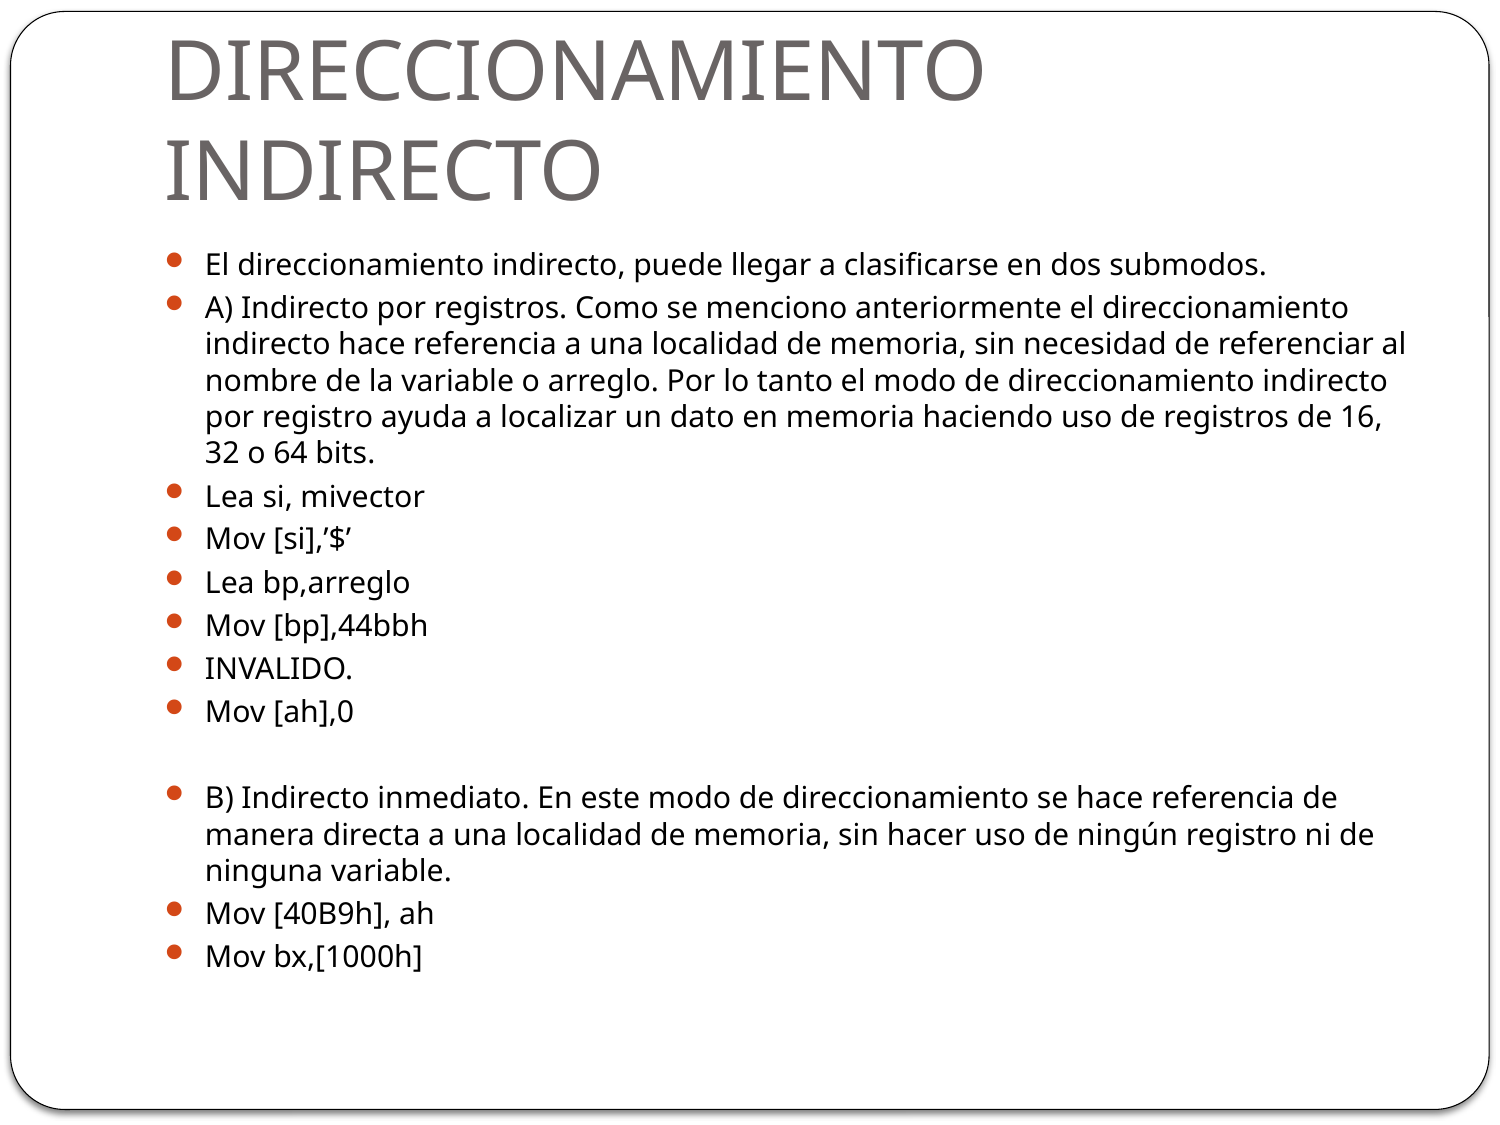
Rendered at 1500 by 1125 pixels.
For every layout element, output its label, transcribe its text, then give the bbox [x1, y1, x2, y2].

title DIRECCIONAMIENTO INDIRECTO [150, 45, 1425, 233]
list El direccionamiento indirecto, puede llegar a clasificarse en dos submodos. A) Indirecto por registros. Como se menciono anteriormente el direccionamiento indirecto hace referencia a una localidad de memoria, sin necesidad de referenciar al nombre de la variable o arreglo. Por lo tanto el modo de direccionamiento indirecto por registro ayuda a localizar un dato en memoria haciendo uso de registros de 16, 32 o 64 bits. Lea si, mivector Mov [si],’$’ Lea bp,arreglo Mov [bp],44bbh INVALIDO. Mov [ah],0 B) Indirecto inmediato. En este modo de direccionamiento se hace referencia de manera directa a una localidad de memoria, sin hacer uso de ningún registro ni de ninguna variable. Mov [40B9h], ah Mov bx,[1000h] [150, 237, 1425, 988]
